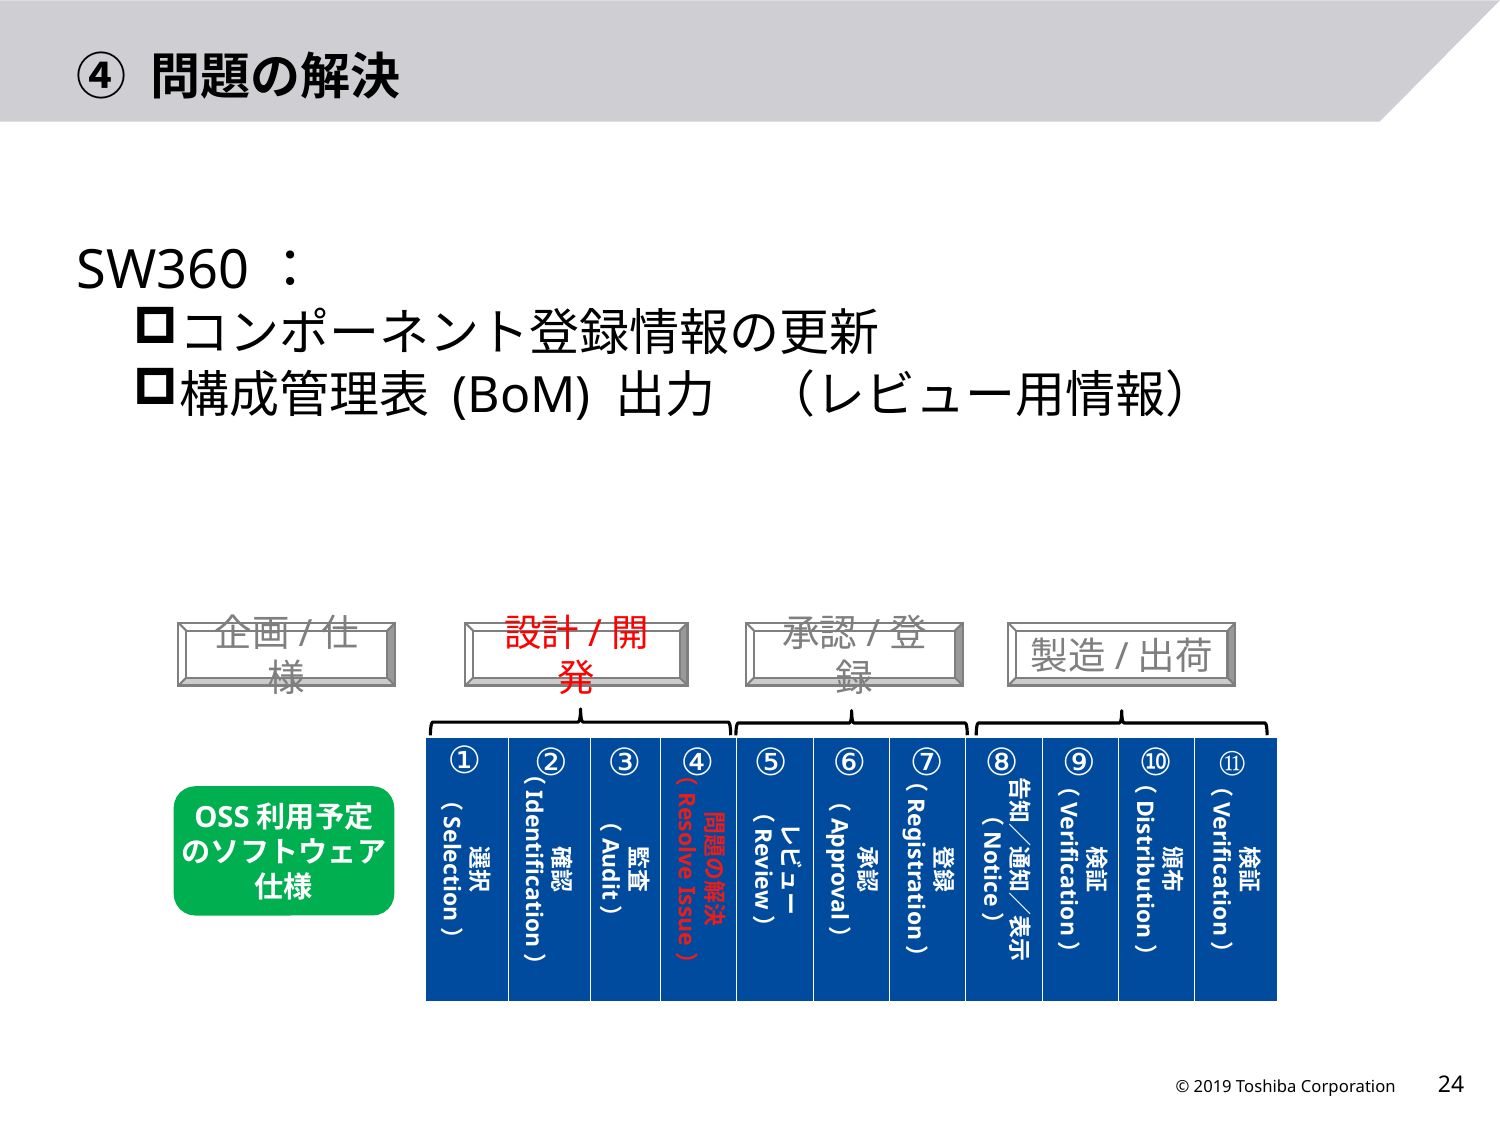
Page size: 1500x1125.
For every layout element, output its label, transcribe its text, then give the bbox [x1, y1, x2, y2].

text_box 企画/仕様 [177, 622, 396, 687]
text_box ⑩ [1124, 730, 1188, 791]
text_box レビュー （Review） [736, 737, 813, 1002]
text_box ⑦ [895, 736, 959, 791]
text_box 選択 （Selection） [425, 737, 509, 1002]
text_box 承認/登録 [745, 622, 964, 687]
text_box 問題の解決 （Resolve Issue） [660, 737, 736, 1002]
text_box 設計/開発 [464, 622, 689, 687]
text_box ⑩ [1012, 624, 1231, 630]
text_box [735, 710, 968, 736]
list SW360： コンポーネント登録情報の更新 構成管理表 (BoM) 出力 （レビュー用情報） [76, 162, 1421, 1008]
text_box [430, 708, 731, 736]
text_box ⑪ [1203, 730, 1263, 791]
text_box ⑪ [183, 624, 391, 630]
text_box 登録 （Registration） [889, 737, 965, 1002]
text_box [976, 710, 1268, 736]
text_box ② [519, 730, 583, 791]
text_box ⑨ [750, 624, 959, 630]
text_box ⑤ [739, 736, 803, 791]
text_box 告知／通知／表示 （Notice） [965, 737, 1042, 1002]
text_box ① [432, 728, 497, 789]
text_box 製造/出荷 [1007, 622, 1237, 687]
text_box ③ [592, 730, 656, 791]
text_box ⑧ [970, 730, 1034, 791]
text_box 検証 （Verification） [1194, 737, 1278, 1002]
text_box 監査 （Audit） [591, 737, 660, 1002]
text_box ⑨ [1047, 730, 1111, 791]
text_box ④ [665, 730, 730, 791]
text_box ⑧ [469, 624, 683, 630]
text_box 検証 （Verification） [1042, 737, 1118, 1002]
text_box OSS利用予定のソフトウェア仕様 [173, 786, 395, 916]
text_box 確認 （Identification） [509, 737, 591, 1002]
text_box 頒布 （Distribution） [1118, 737, 1194, 1002]
title ④ 問題の解決 [0, 0, 1500, 123]
text_box 承認 （Approval） [813, 737, 889, 1002]
text_box ⑥ [818, 736, 882, 791]
